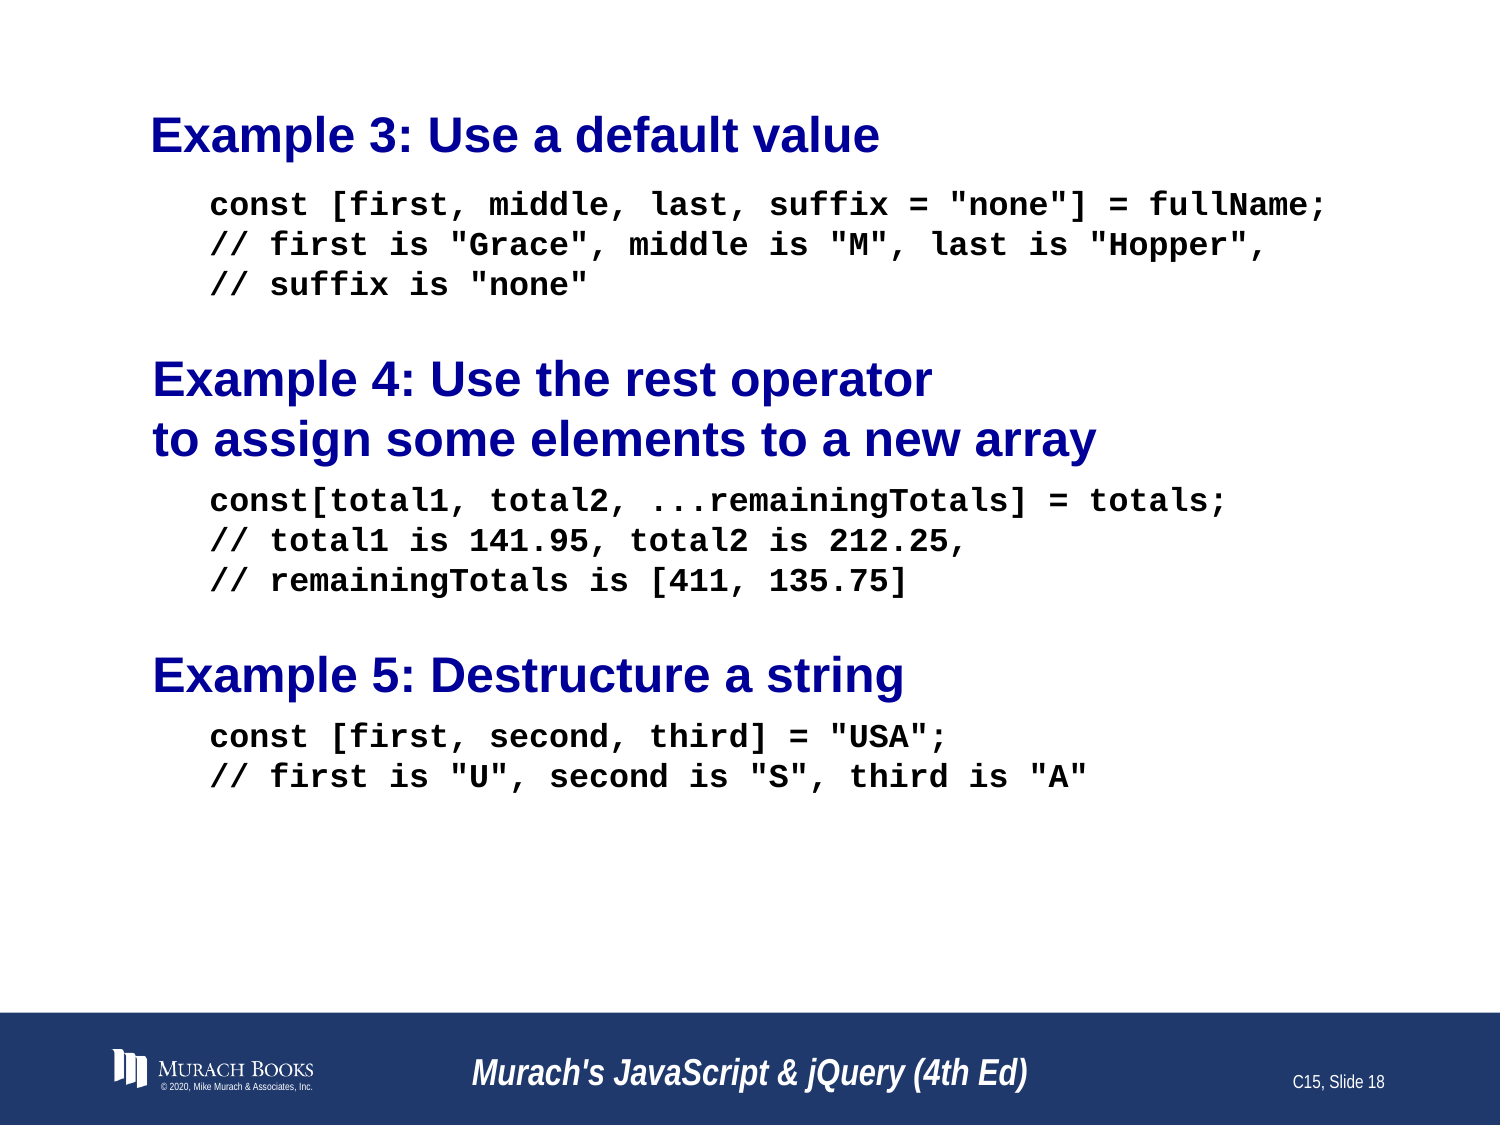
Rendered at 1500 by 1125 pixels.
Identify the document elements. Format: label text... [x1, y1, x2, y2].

list const [first, middle, last, suffix = "none"] = fullName; // first is "Grace", middle is "M", last is "Hopper", // suffix is "none" Example 4: Use the rest operator to assign some elements to a new array const[total1, total2, ...remainingTotals] = totals; // total1 is 141.95, total2 is 212.25, // remainingTotals is [411, 135.75] Example 5: Destructure a string const [first, second, third] = "USA"; // first is "U", second is "S", third is "A" [137, 174, 1350, 975]
title Example 3: Use a default value [150, 102, 1350, 164]
slide_number Murach's JavaScript & jQuery (4th Ed) [463, 1025, 1050, 1100]
footer © 2020, Mike Murach & Associates, Inc. [12, 1025, 463, 1100]
slide_number C15, Slide 18 [1087, 1025, 1400, 1100]
